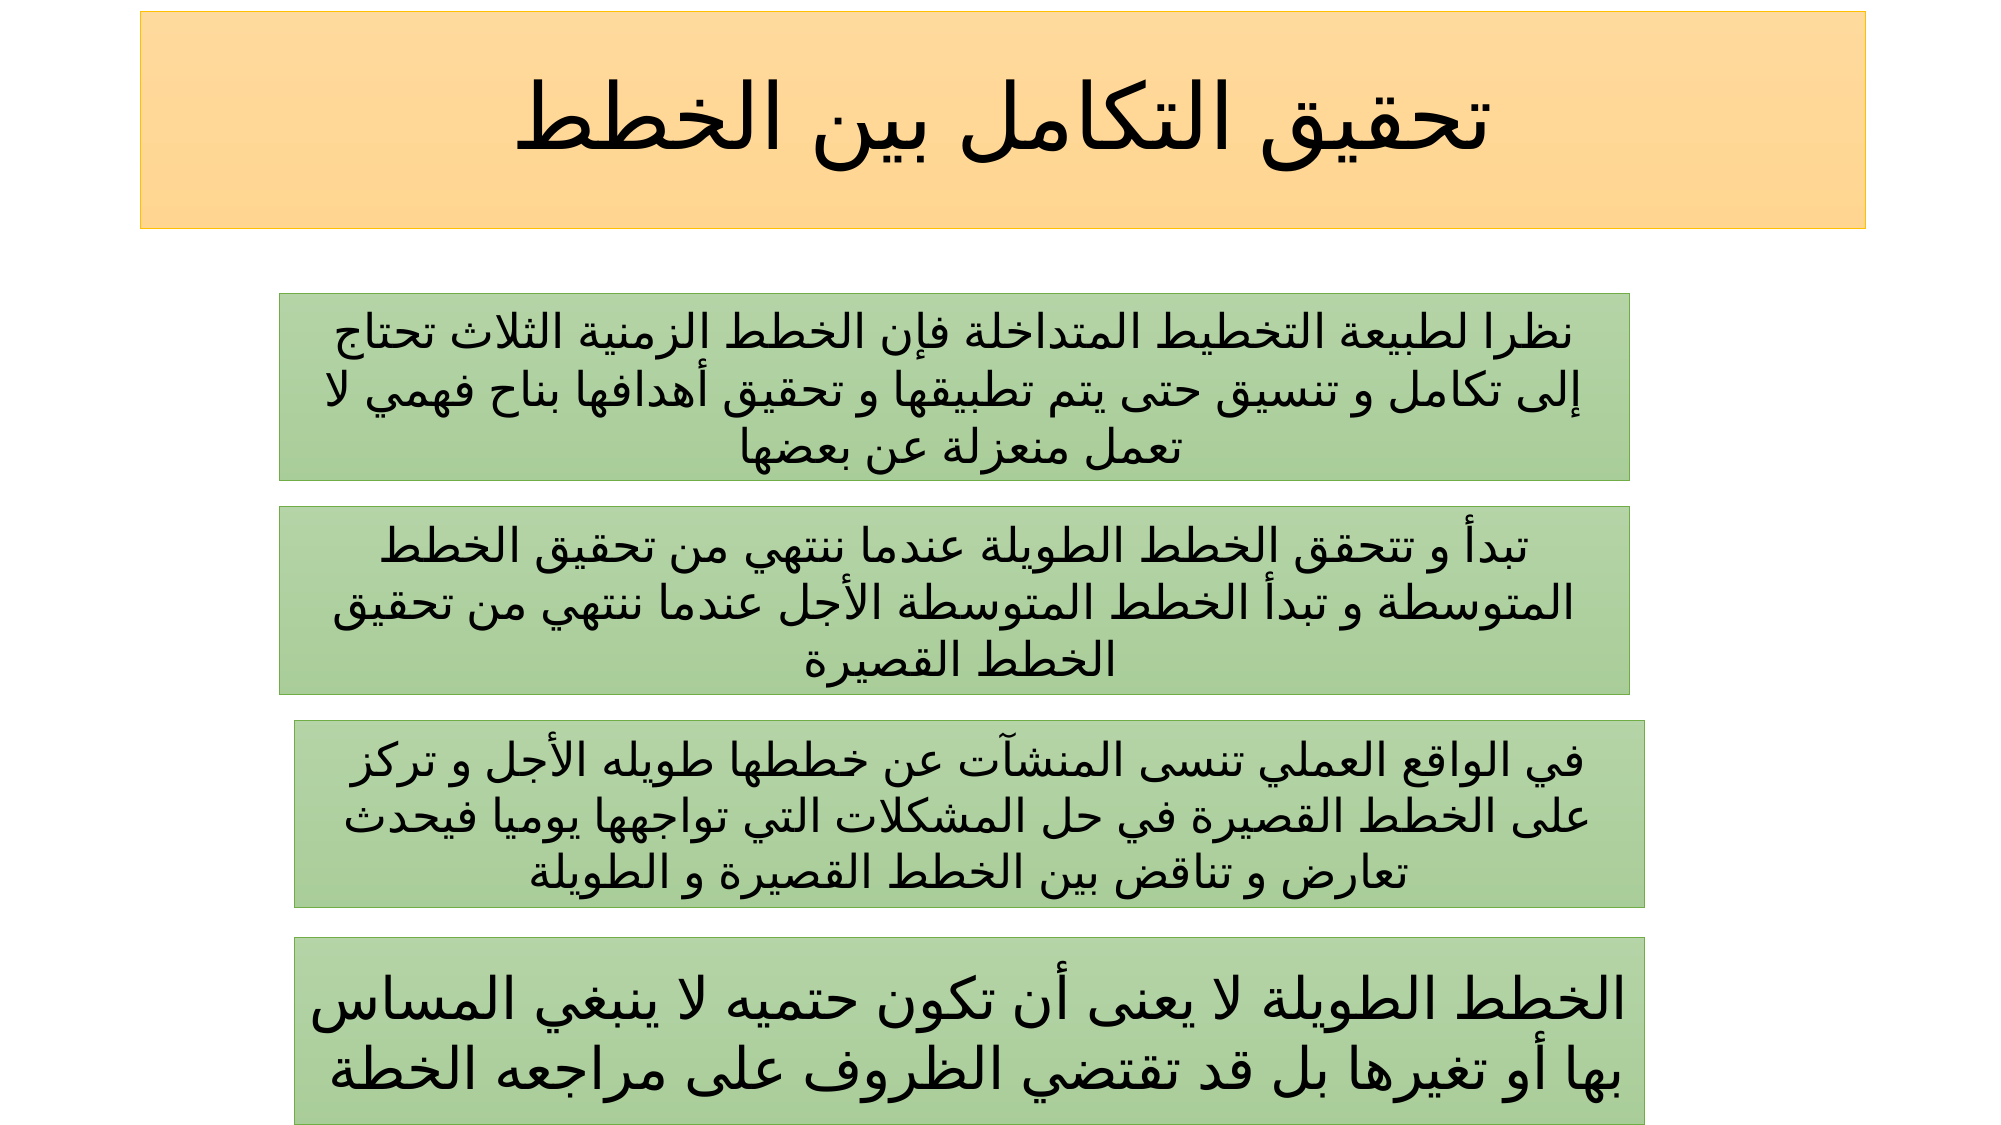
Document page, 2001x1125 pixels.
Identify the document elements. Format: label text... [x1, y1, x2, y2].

text_box تبدأ و تتحقق الخطط الطويلة عندما ننتهي من تحقيق الخطط المتوسطة و تبدأ الخطط المتوسطة الأجل عندما ننتهي من تحقيق الخطط القصيرة [279, 506, 1630, 695]
text_box في الواقع العملي تنسى المنشآت عن خططها طويله الأجل و تركز على الخطط القصيرة في حل المشكلات التي تواجهها يوميا فيحدث تعارض و تناقض بين الخطط القصيرة و الطويلة [294, 720, 1645, 908]
title تحقيق التكامل بين الخطط [140, 11, 1866, 229]
text_box نظرا لطبيعة التخطيط المتداخلة فإن الخطط الزمنية الثلاث تحتاج إلى تكامل و تنسيق حتى يتم تطبيقها و تحقيق أهدافها بناح فهمي لا تعمل منعزلة عن بعضها [279, 293, 1630, 481]
text_box الخطط الطويلة لا يعنى أن تكون حتميه لا ينبغي المساس بها أو تغيرها بل قد تقتضي الظروف على مراجعه الخطة [294, 937, 1645, 1125]
